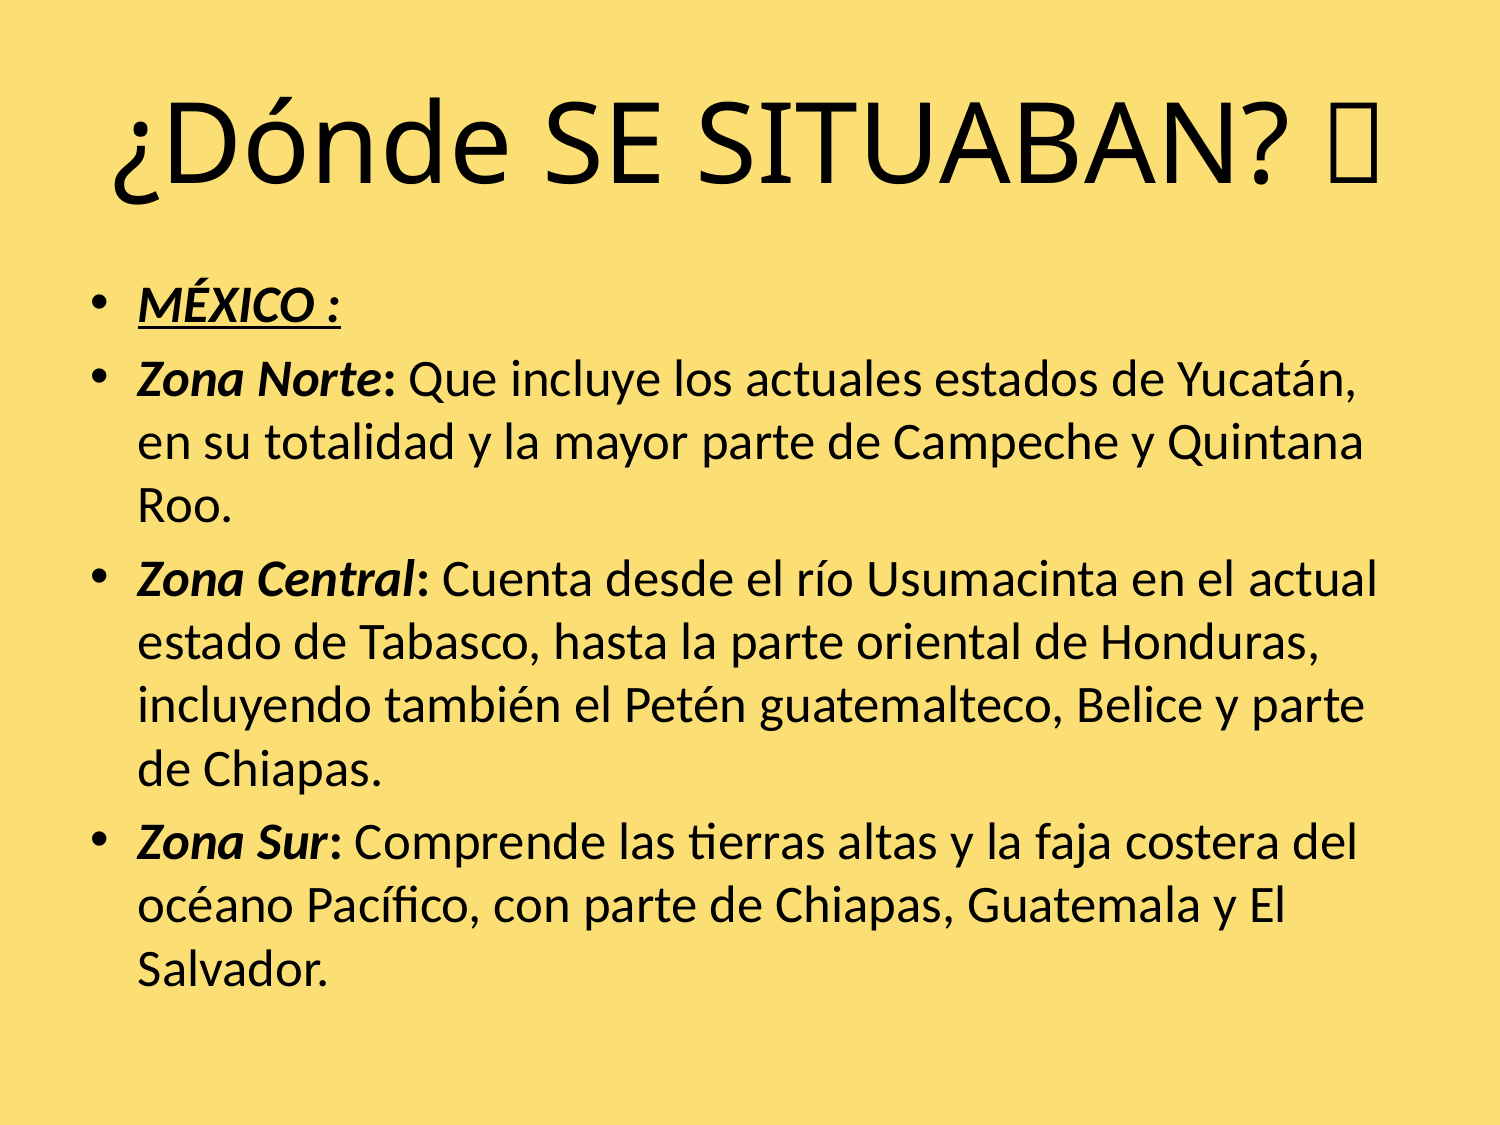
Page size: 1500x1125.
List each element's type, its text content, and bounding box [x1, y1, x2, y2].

list MÉXICO : Zona Norte: Que incluye los actuales estados de Yucatán, en su totalidad y la mayor parte de Campeche y Quintana Roo. Zona Central: Cuenta desde el río Usumacinta en el actual estado de Tabasco, hasta la parte oriental de Honduras, incluyendo también el Petén guatemalteco, Belice y parte de Chiapas. Zona Sur: Comprende las tierras altas y la faja costera del océano Pacífico, con parte de Chiapas, Guatemala y El Salvador. [75, 262, 1425, 1005]
title ¿Dónde SE SITUABAN?  [75, 45, 1425, 233]
